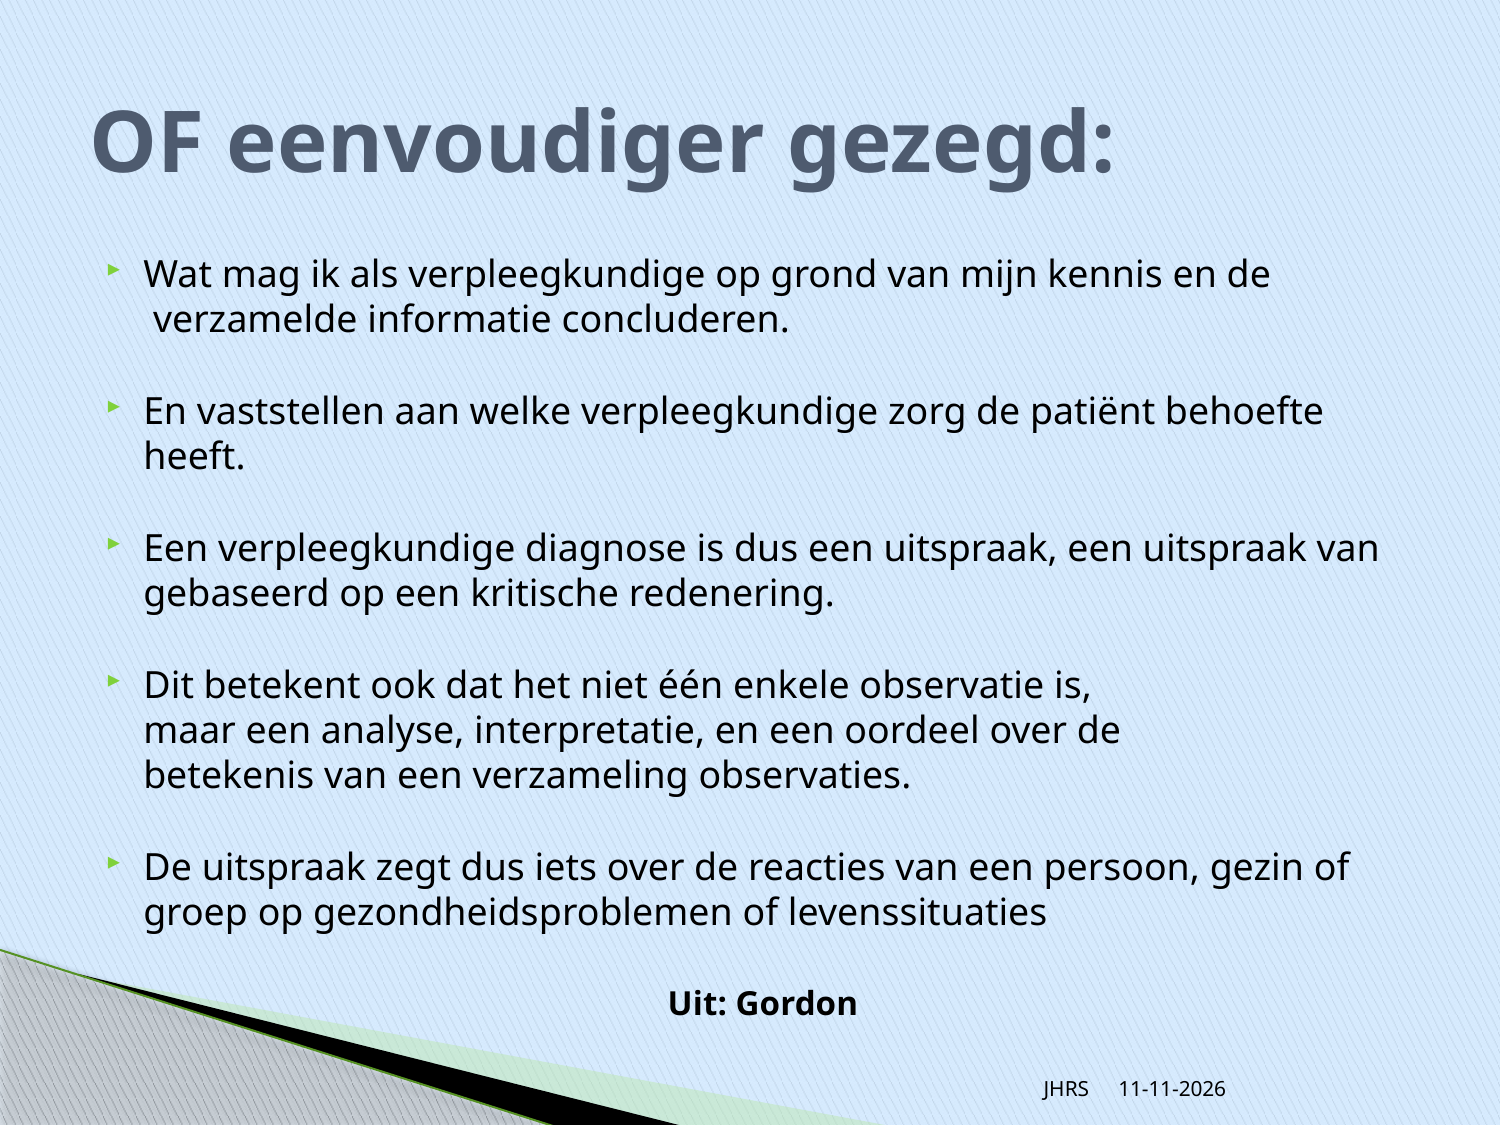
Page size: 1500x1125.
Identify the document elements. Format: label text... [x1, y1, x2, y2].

list Wat mag ik als verpleegkundige op grond van mijn kennis en de verzamelde informatie concluderen. En vaststellen aan welke verpleegkundige zorg de patiënt behoefte heeft. Een verpleegkundige diagnose is dus een uitspraak, een uitspraak van gebaseerd op een kritische redenering. Dit betekent ook dat het niet één enkele observatie is, maar een analyse, interpretatie, en een oordeel over de betekenis van een verzameling observaties. De uitspraak zegt dus iets over de reacties van een persoon, gezin of groep op gezondheids­problemen of levenssituaties Uit: Gordon [75, 243, 1436, 1071]
footer JHRS [718, 1051, 1105, 1112]
title OF eenvoudiger gezegd: [75, 45, 1425, 233]
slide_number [1105, 1051, 1419, 1112]
